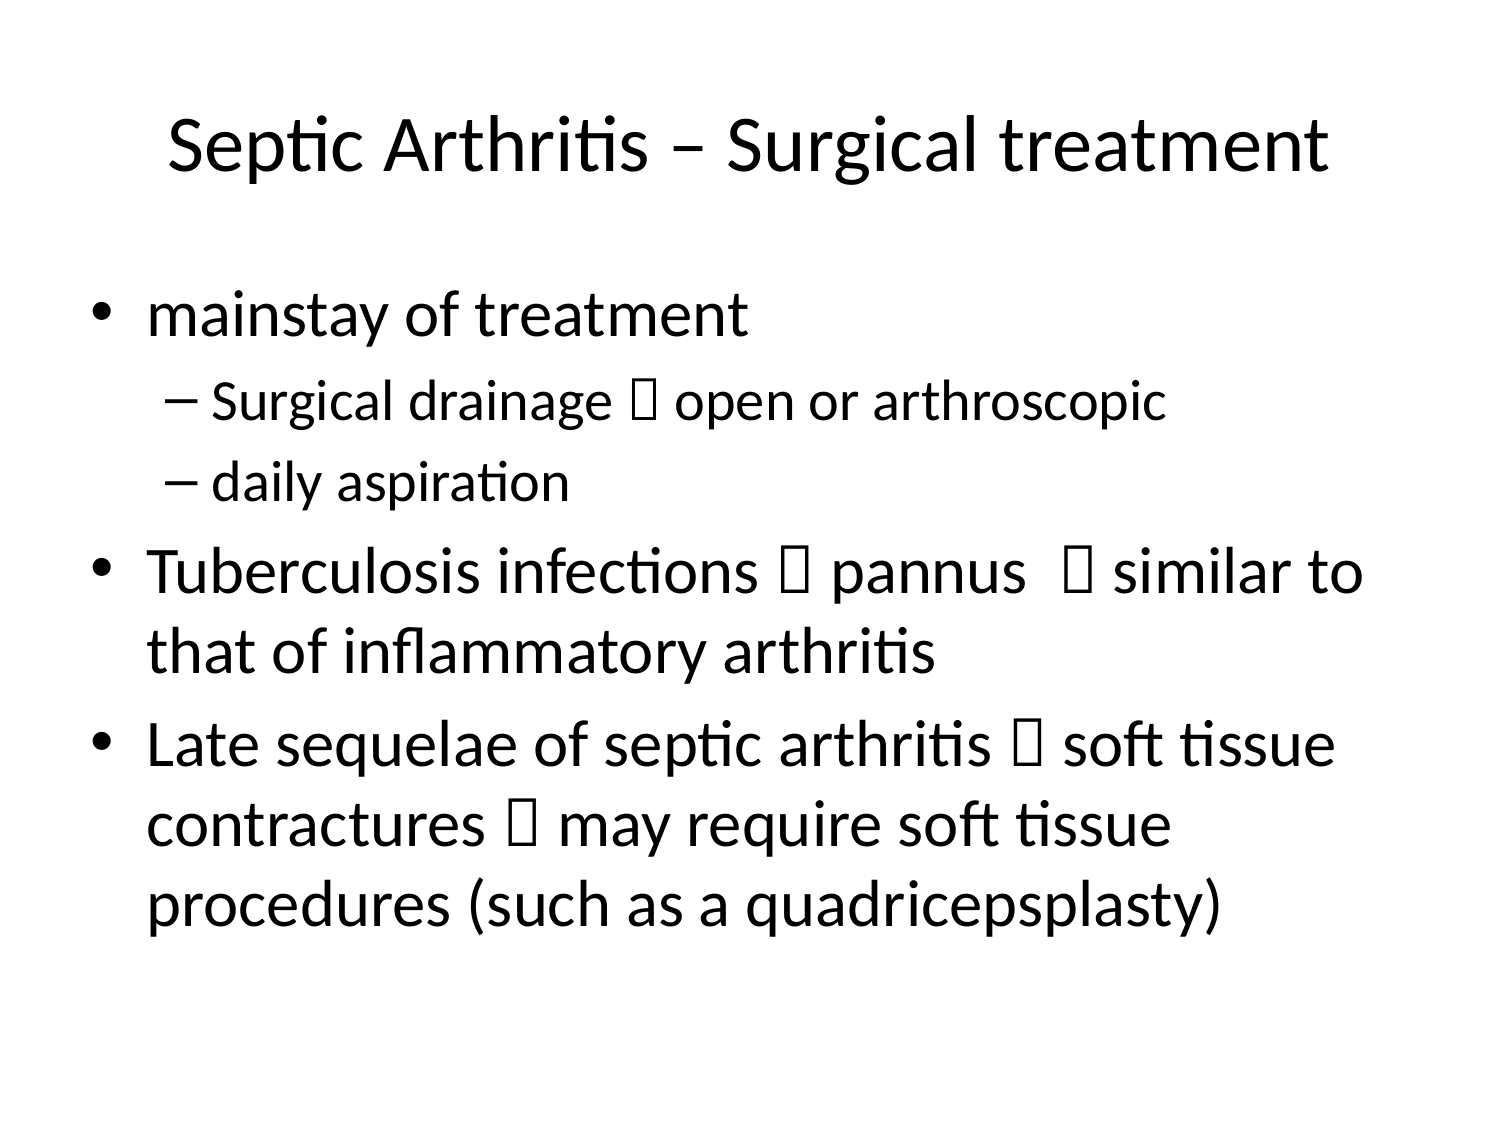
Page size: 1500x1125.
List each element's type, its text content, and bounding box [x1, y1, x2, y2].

title Septic Arthritis – Surgical treatment [75, 45, 1425, 233]
list mainstay of treatment Surgical drainage  open or arthroscopic daily aspiration Tuberculosis infections  pannus  similar to that of inflammatory arthritis Late sequelae of septic arthritis  soft tissue contractures  may require soft tissue procedures (such as a quadricepsplasty) [75, 262, 1425, 1005]
